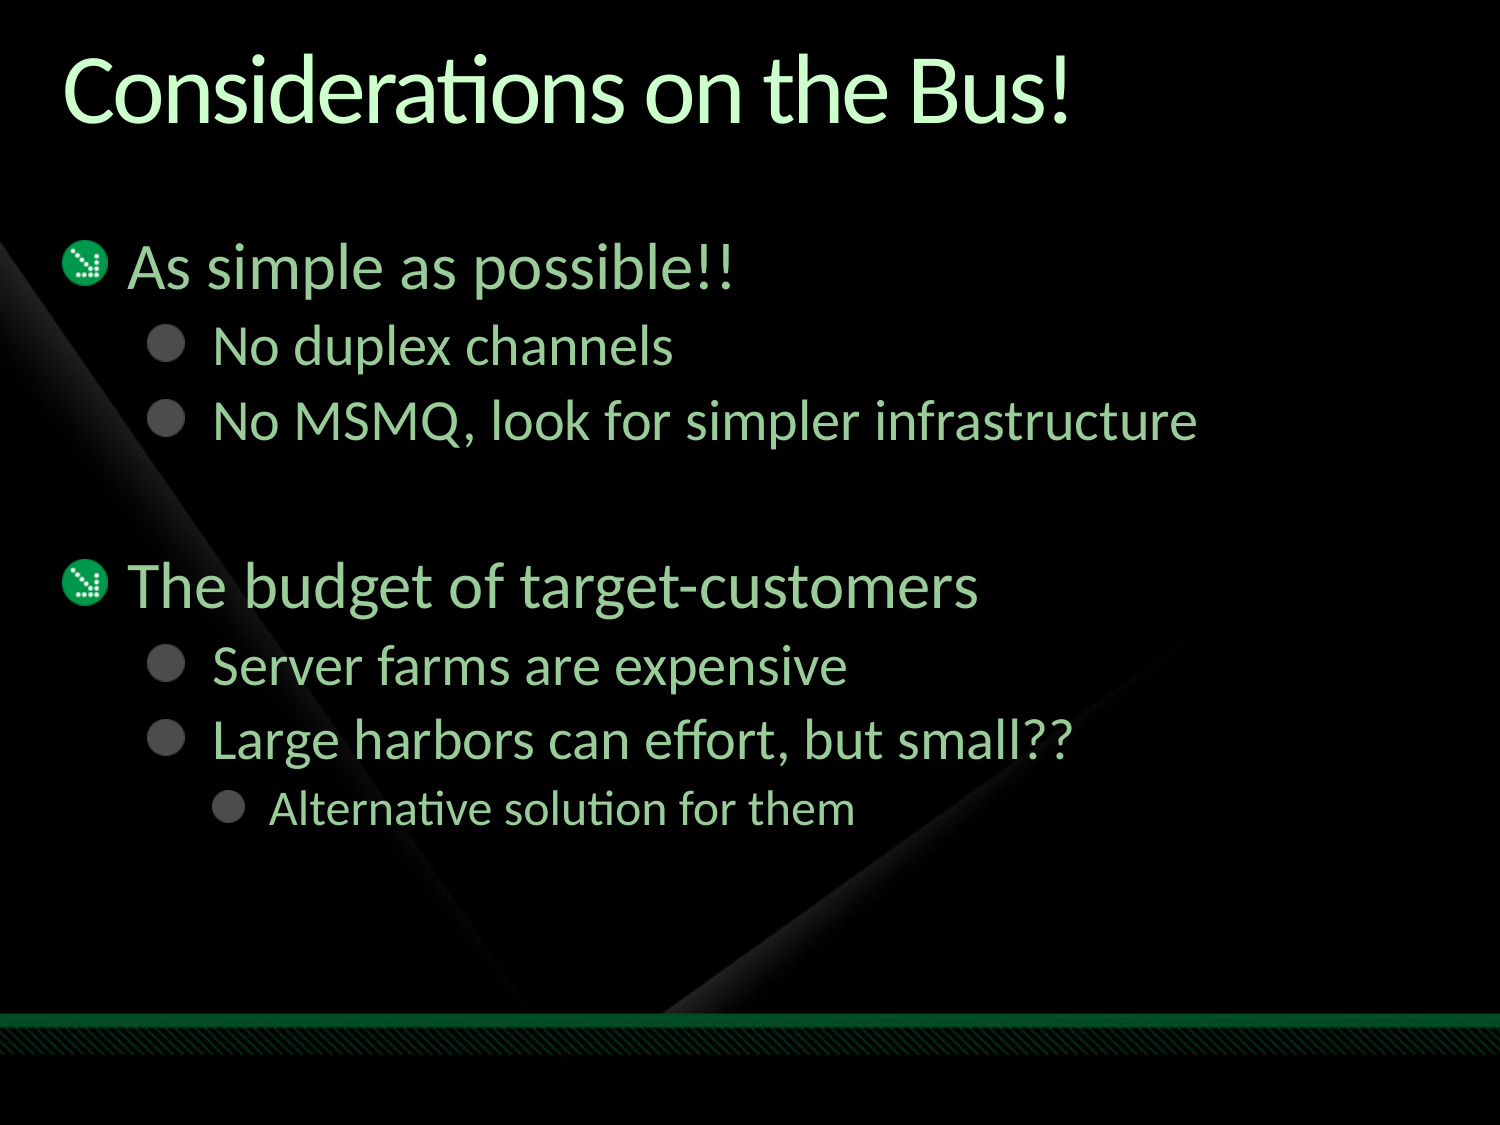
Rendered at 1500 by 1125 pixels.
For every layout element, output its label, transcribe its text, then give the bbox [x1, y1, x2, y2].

title Considerations on the Bus! [62, 37, 1438, 147]
picture [0, 0, 1500, 1125]
list As simple as possible!! No duplex channels No MSMQ, look for simpler infrastructure The budget of target-customers Server farms are expensive Large harbors can effort, but small?? Alternative solution for them [62, 231, 1438, 595]
